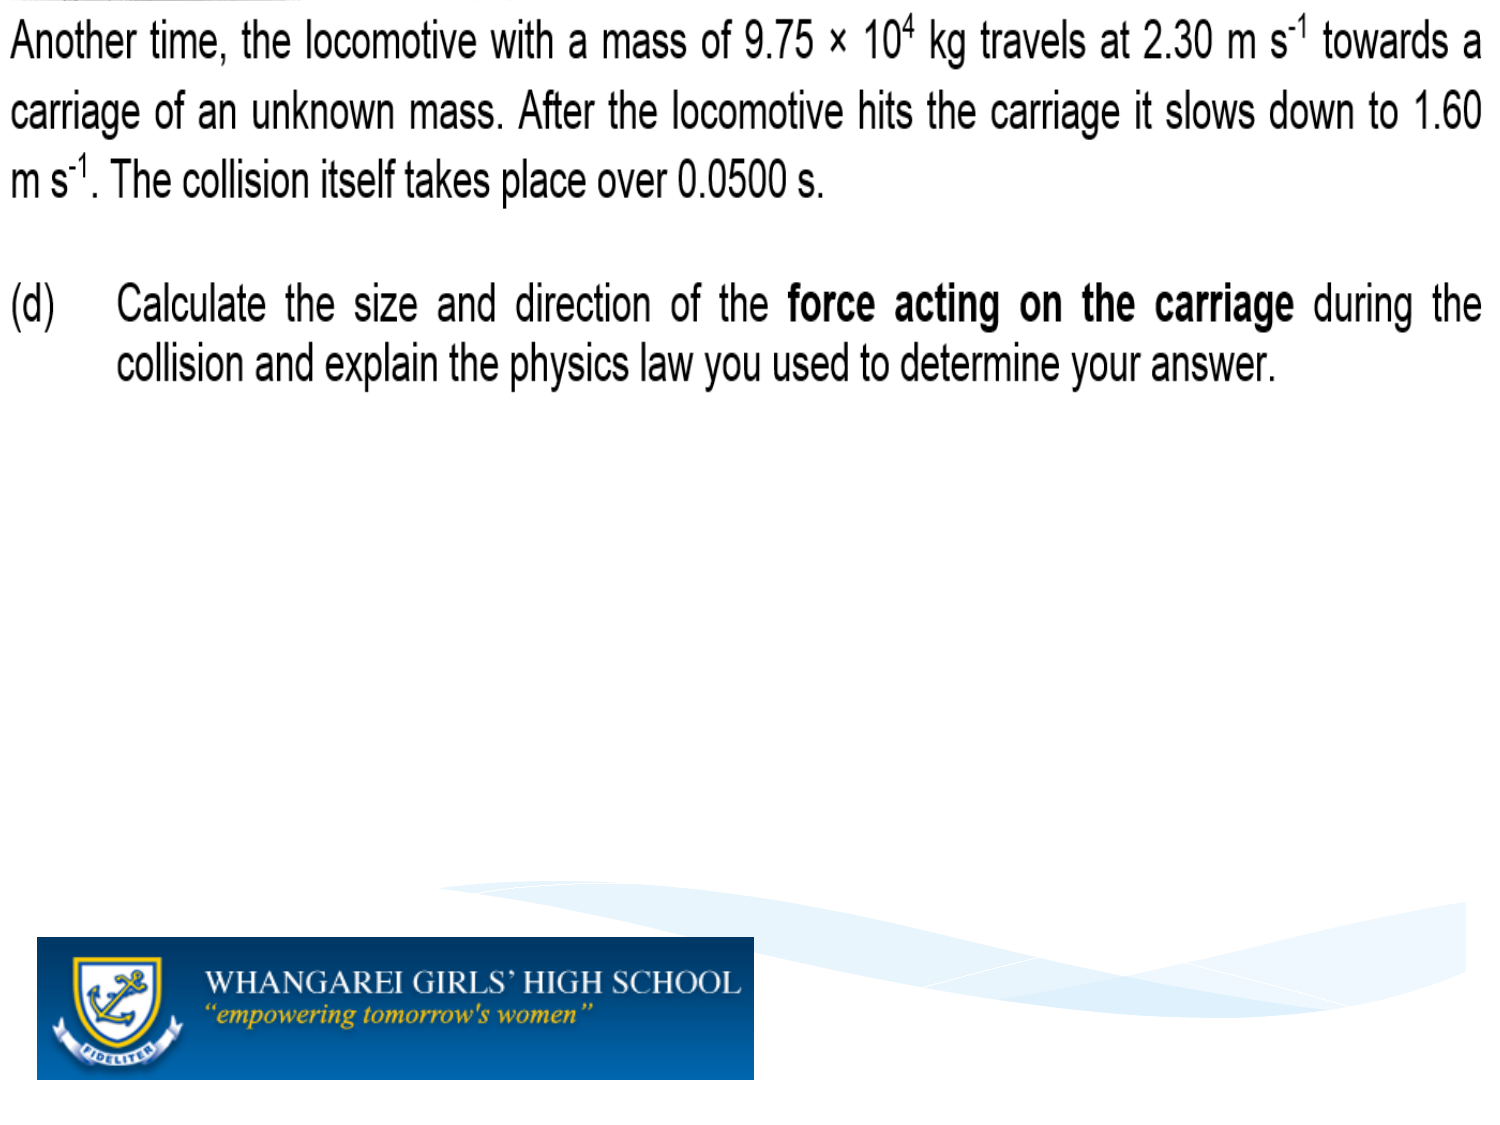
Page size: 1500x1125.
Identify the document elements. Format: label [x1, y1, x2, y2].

picture [6, 0, 1495, 444]
picture [37, 937, 754, 1080]
